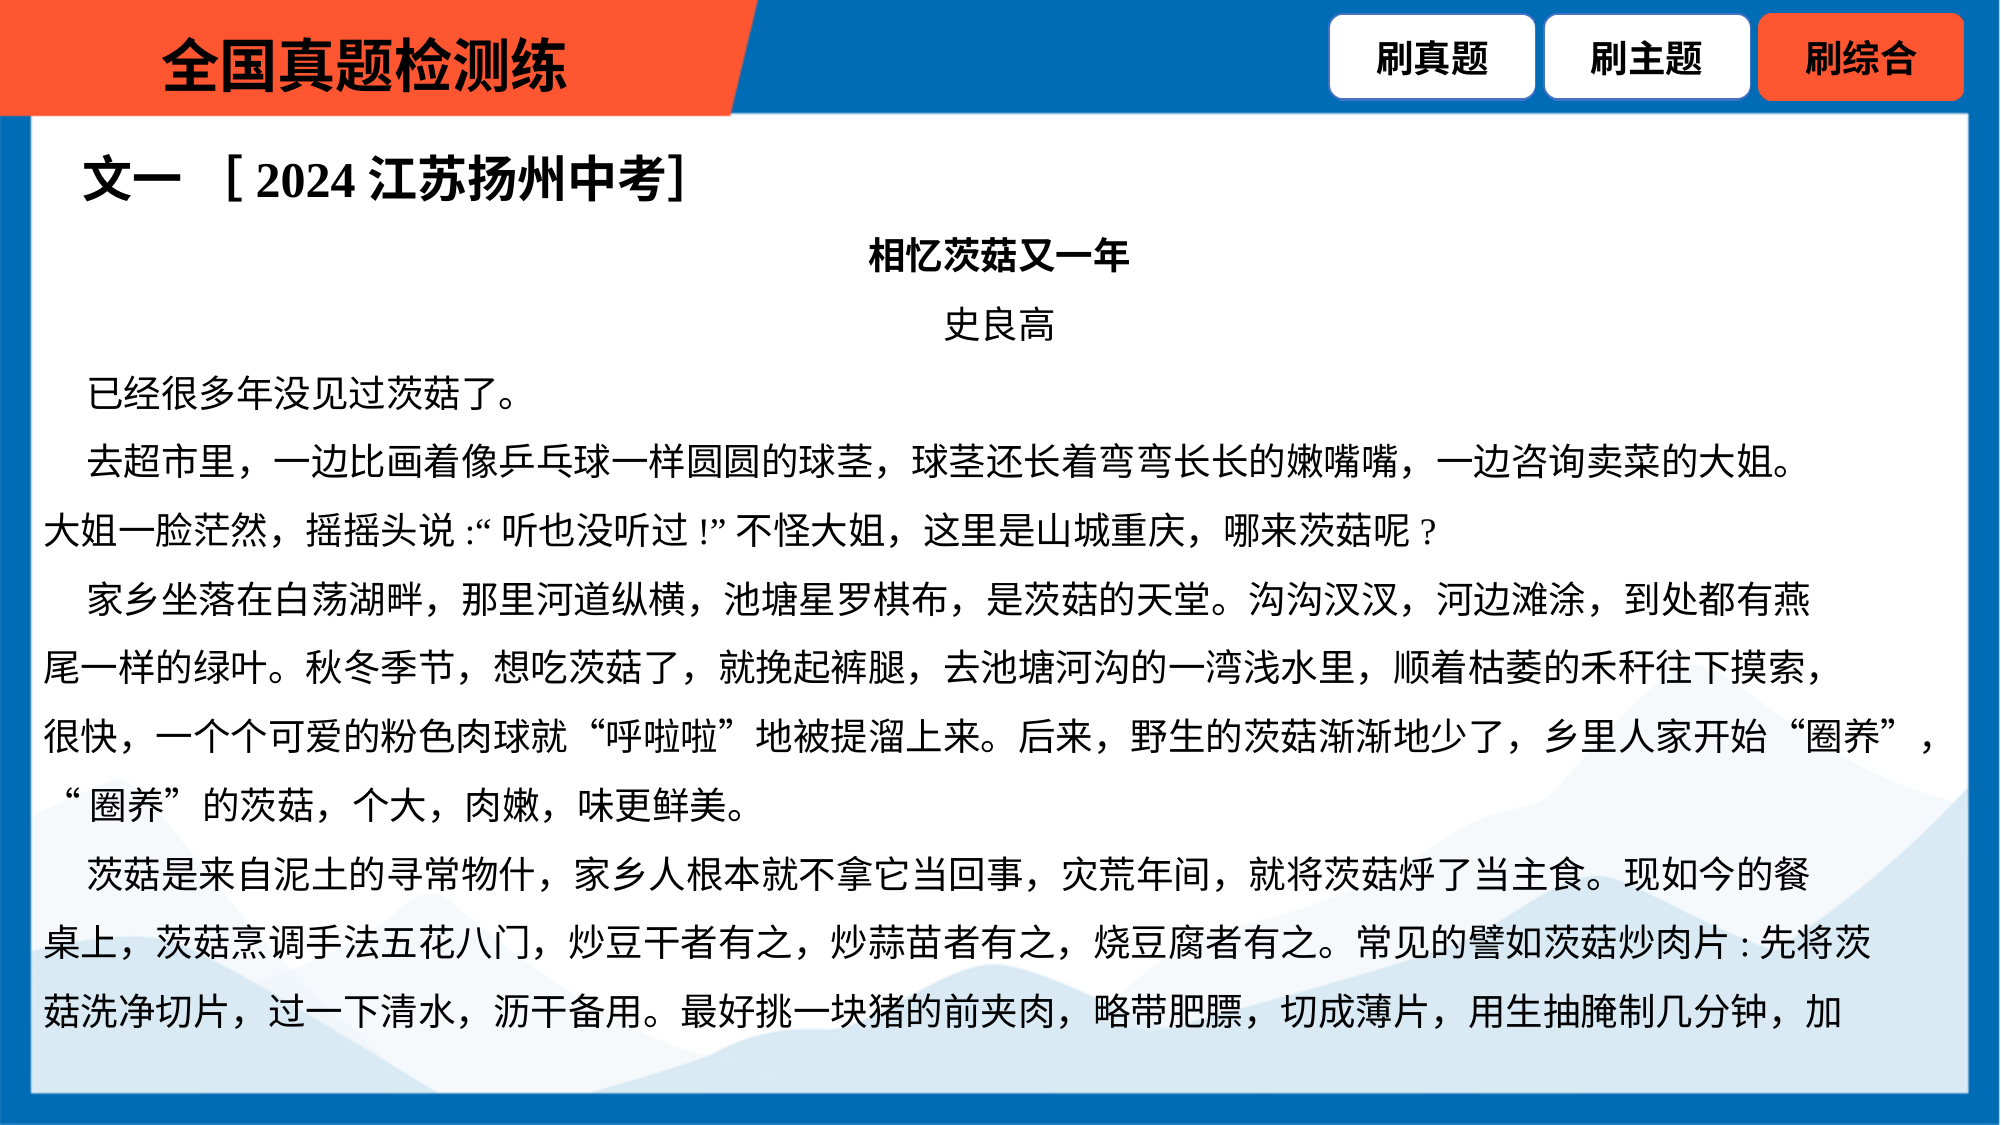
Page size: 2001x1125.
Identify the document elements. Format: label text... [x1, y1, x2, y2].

picture [0, 0, 2000, 1125]
text_box 文一 ［2024江苏扬州中考］ [82, 146, 1917, 207]
text_box 相忆茨菇又一年 史良高 已经很多年没见过茨菇了。 去超市里，一边比画着像乒乓球一样圆圆的球茎，球茎还长着弯弯长长的嫩嘴嘴，一边咨询卖菜的大姐。 大姐一脸茫然，摇摇头说:“听也没听过!”不怪大姐，这里是山城重庆，哪来茨菇呢? 家乡坐落在白荡湖畔，那里河道纵横，池塘星罗棋布，是茨菇的天堂。沟沟汊汊，河边滩涂，到处都有燕 尾一样的绿叶。秋冬季节，想吃茨菇了，就挽起裤腿，去池塘河沟的一湾浅水里，顺着枯萎的禾秆往下摸索， 很快，一个个可爱的粉色肉球就“呼啦啦”地被提溜上来。后来，野生的茨菇渐渐地少了，乡里人家开始“圈养”， “圈养”的茨菇，个大，肉嫩，味更鲜美。 茨菇是来自泥土的寻常物什，家乡人根本就不拿它当回事，灾荒年间，就将茨菇烀了当主食。现如今的餐 桌上，茨菇烹调手法五花八门，炒豆干者有之，炒蒜苗者有之，烧豆腐者有之。常见的譬如茨菇炒肉片:先将茨 菇洗净切片，过一下清水，沥干备用。最好挑一块猪的前夹肉，略带肥膘，切成薄片，用生抽腌制几分钟，加 [82, 208, 1917, 1034]
